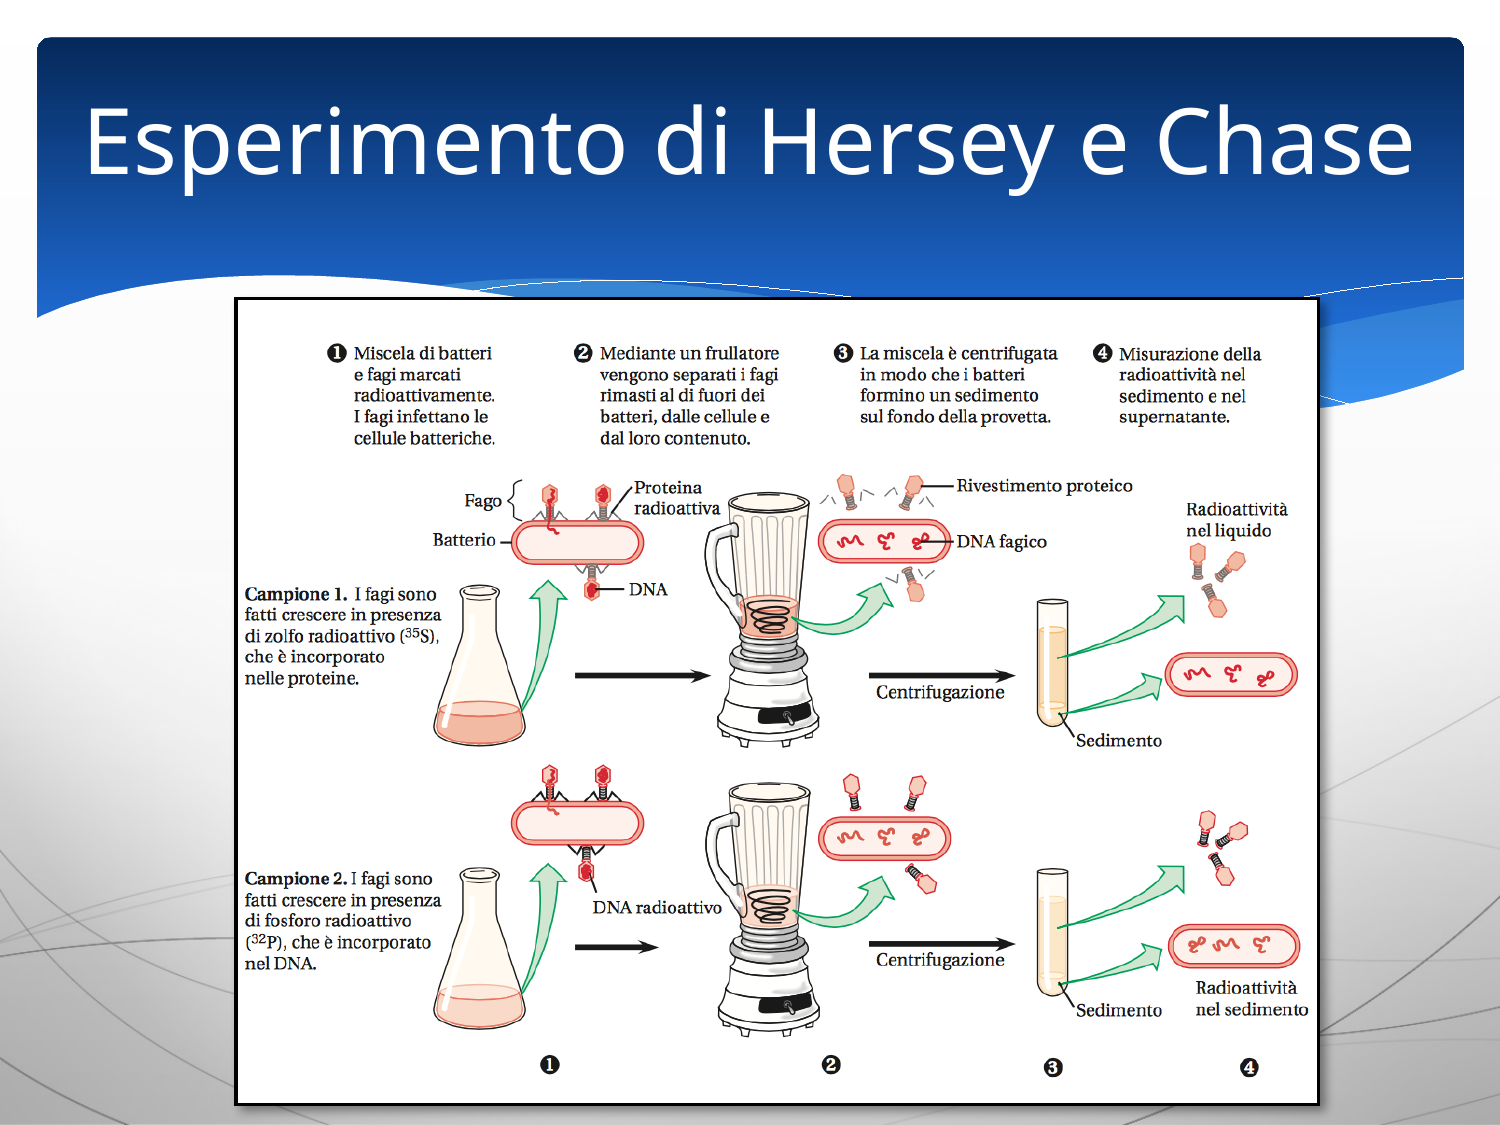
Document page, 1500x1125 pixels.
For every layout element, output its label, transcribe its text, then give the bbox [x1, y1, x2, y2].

picture [237, 299, 1318, 1104]
title Esperimento di Hersey e Chase [62, 50, 1438, 225]
